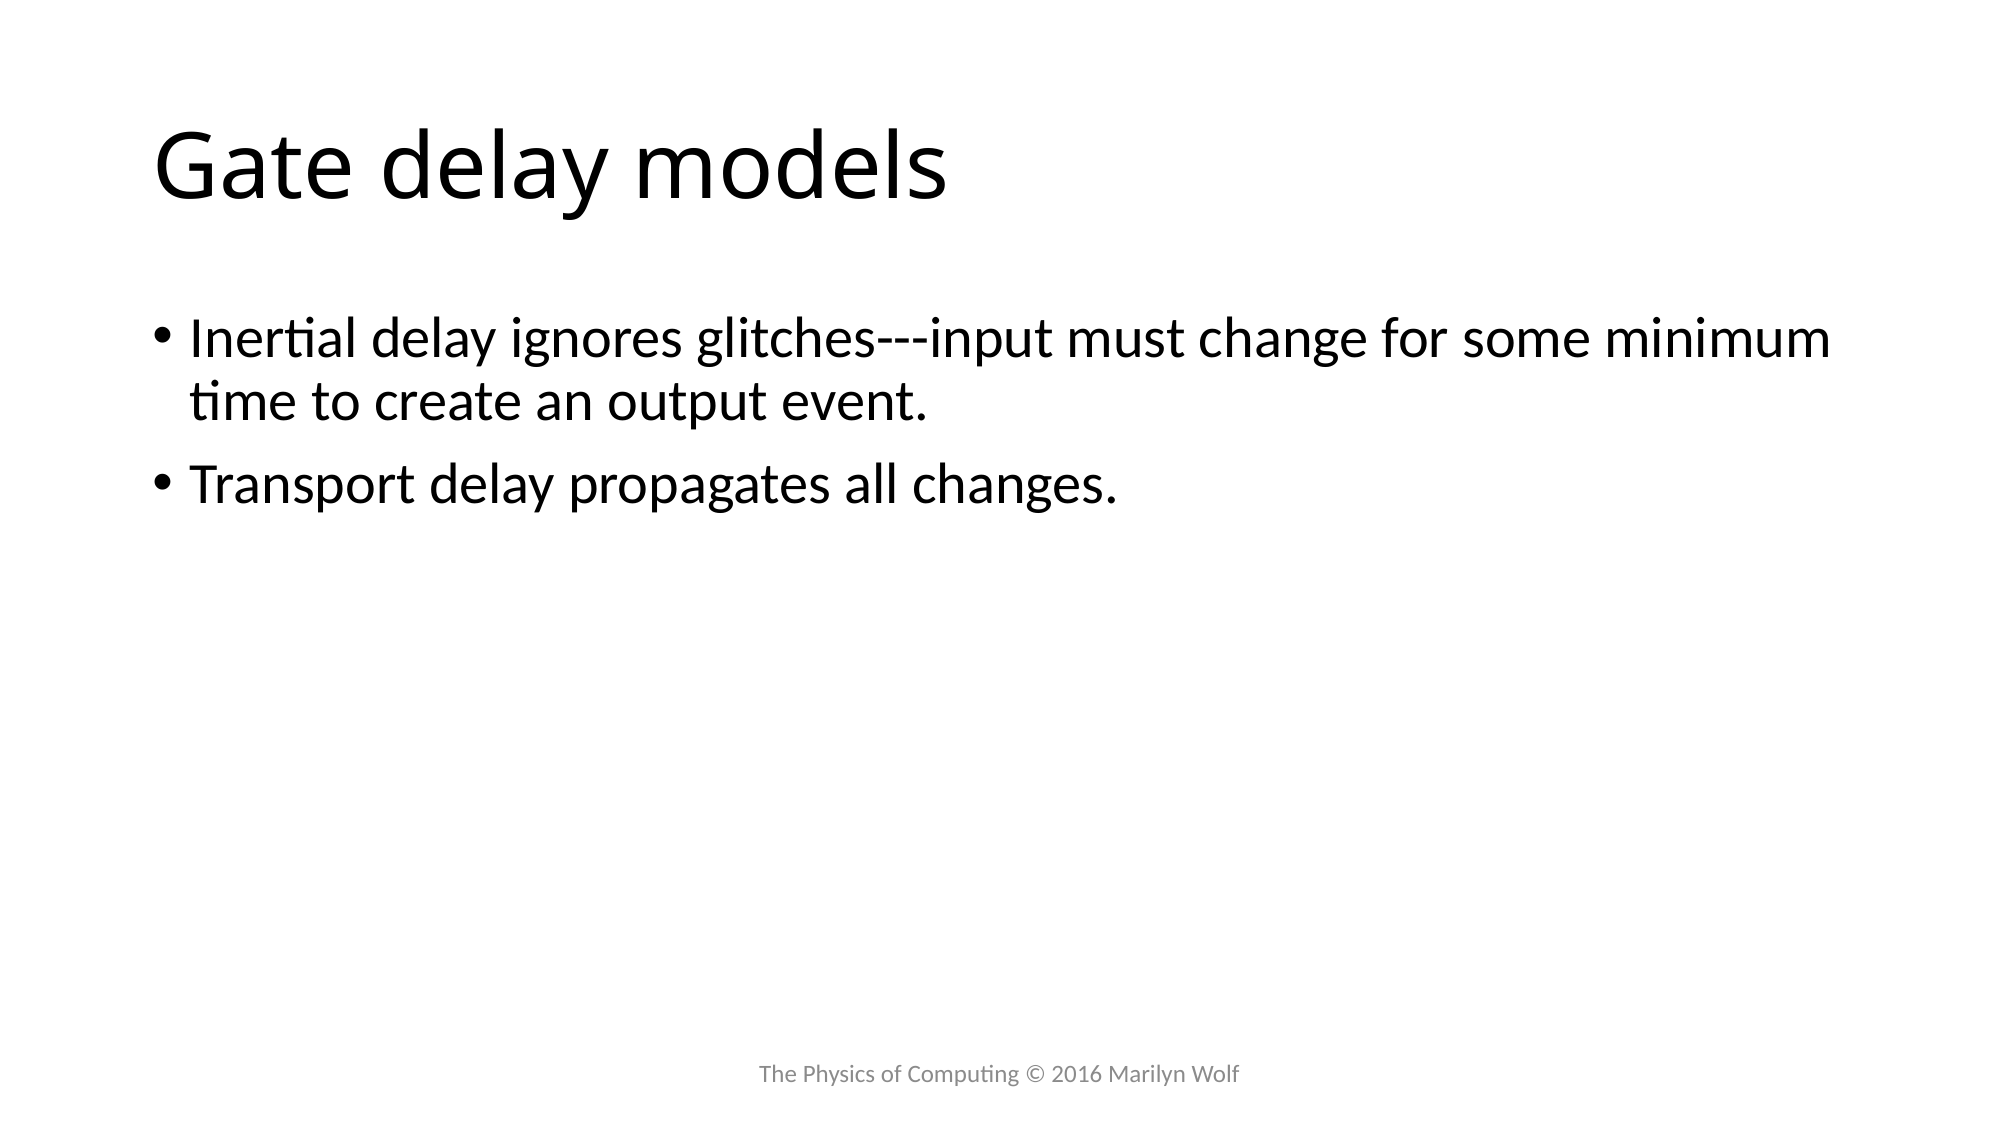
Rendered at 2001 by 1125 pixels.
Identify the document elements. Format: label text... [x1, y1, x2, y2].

list Inertial delay ignores glitches---input must change for some minimum time to create an output event. Transport delay propagates all changes. [137, 299, 1863, 1014]
title Gate delay models [137, 59, 1863, 278]
footer The Physics of Computing © 2016 Marilyn Wolf [662, 1042, 1338, 1103]
